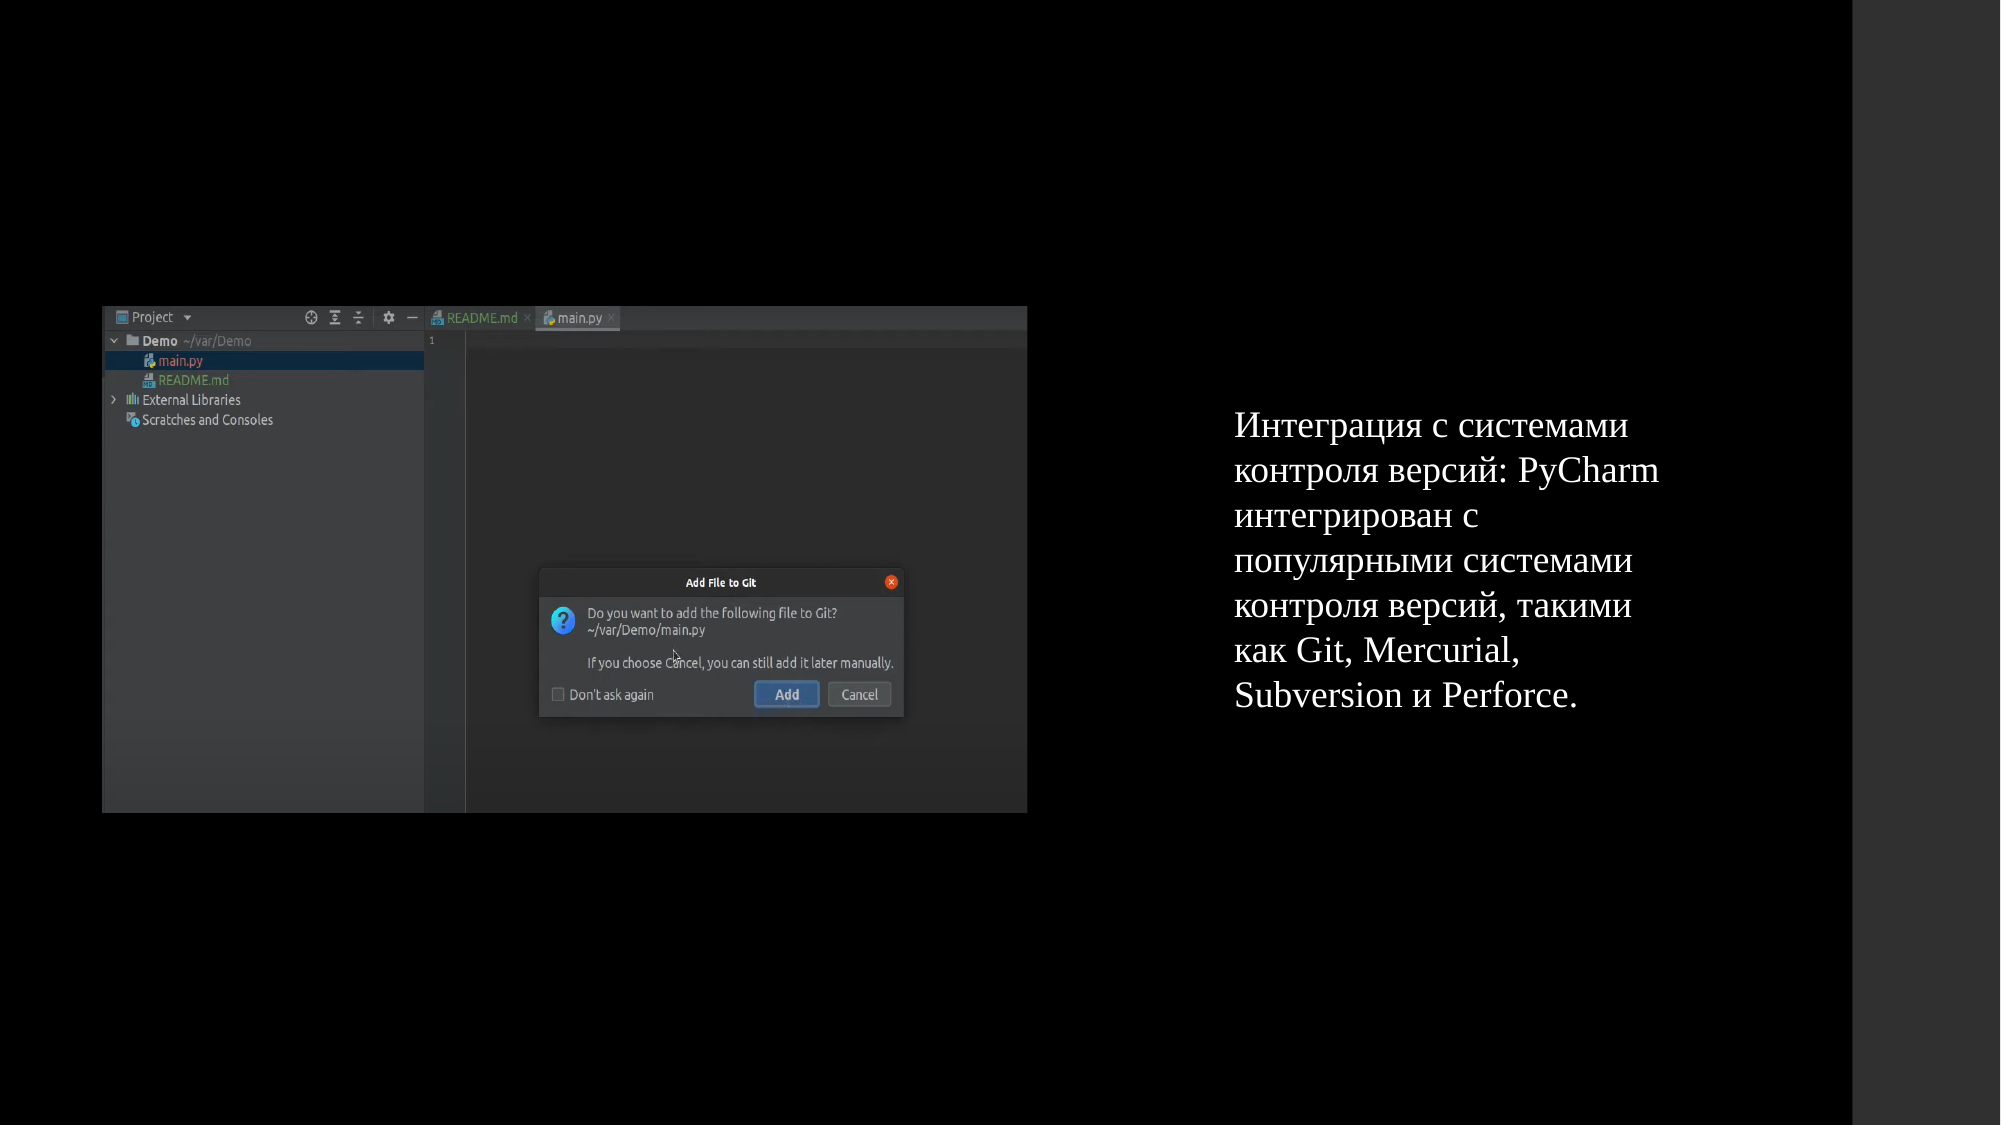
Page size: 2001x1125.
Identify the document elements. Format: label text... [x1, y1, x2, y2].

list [101, 306, 1028, 813]
text_box Интеграция с системами контроля версий: PyCharm интегрирован с популярными системами контроля версий, такими как Git, Mercurial, Subversion и Perforce. [1219, 392, 1686, 723]
